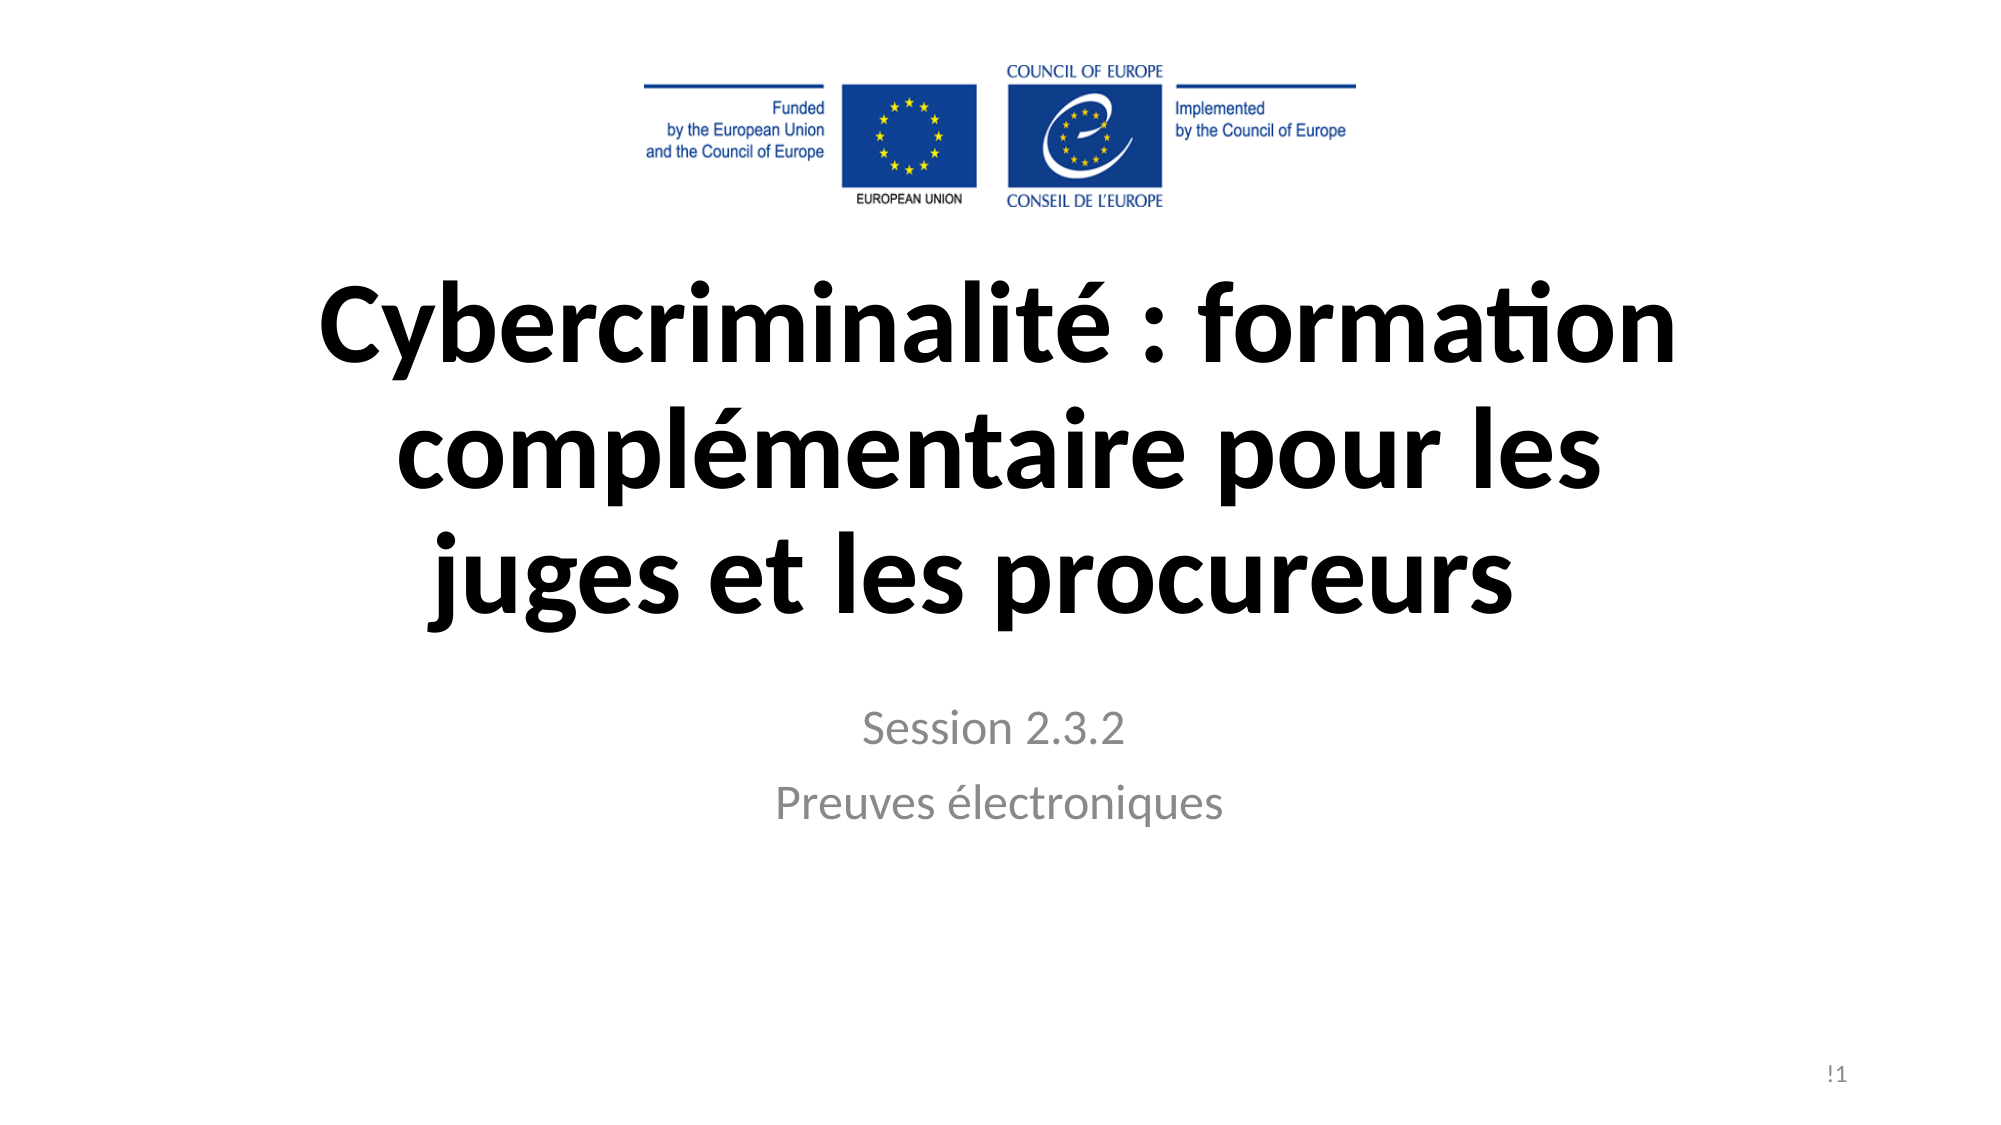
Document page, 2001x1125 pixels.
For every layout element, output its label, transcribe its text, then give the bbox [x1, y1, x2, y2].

title Cybercriminalité : formation complémentaire pour les juges et les procureurs [249, 254, 1750, 647]
picture [644, 65, 1356, 207]
subtitle Session 2.3.2 Preuves électroniques [249, 694, 1750, 966]
slide_number !1 [1412, 1042, 1863, 1103]
